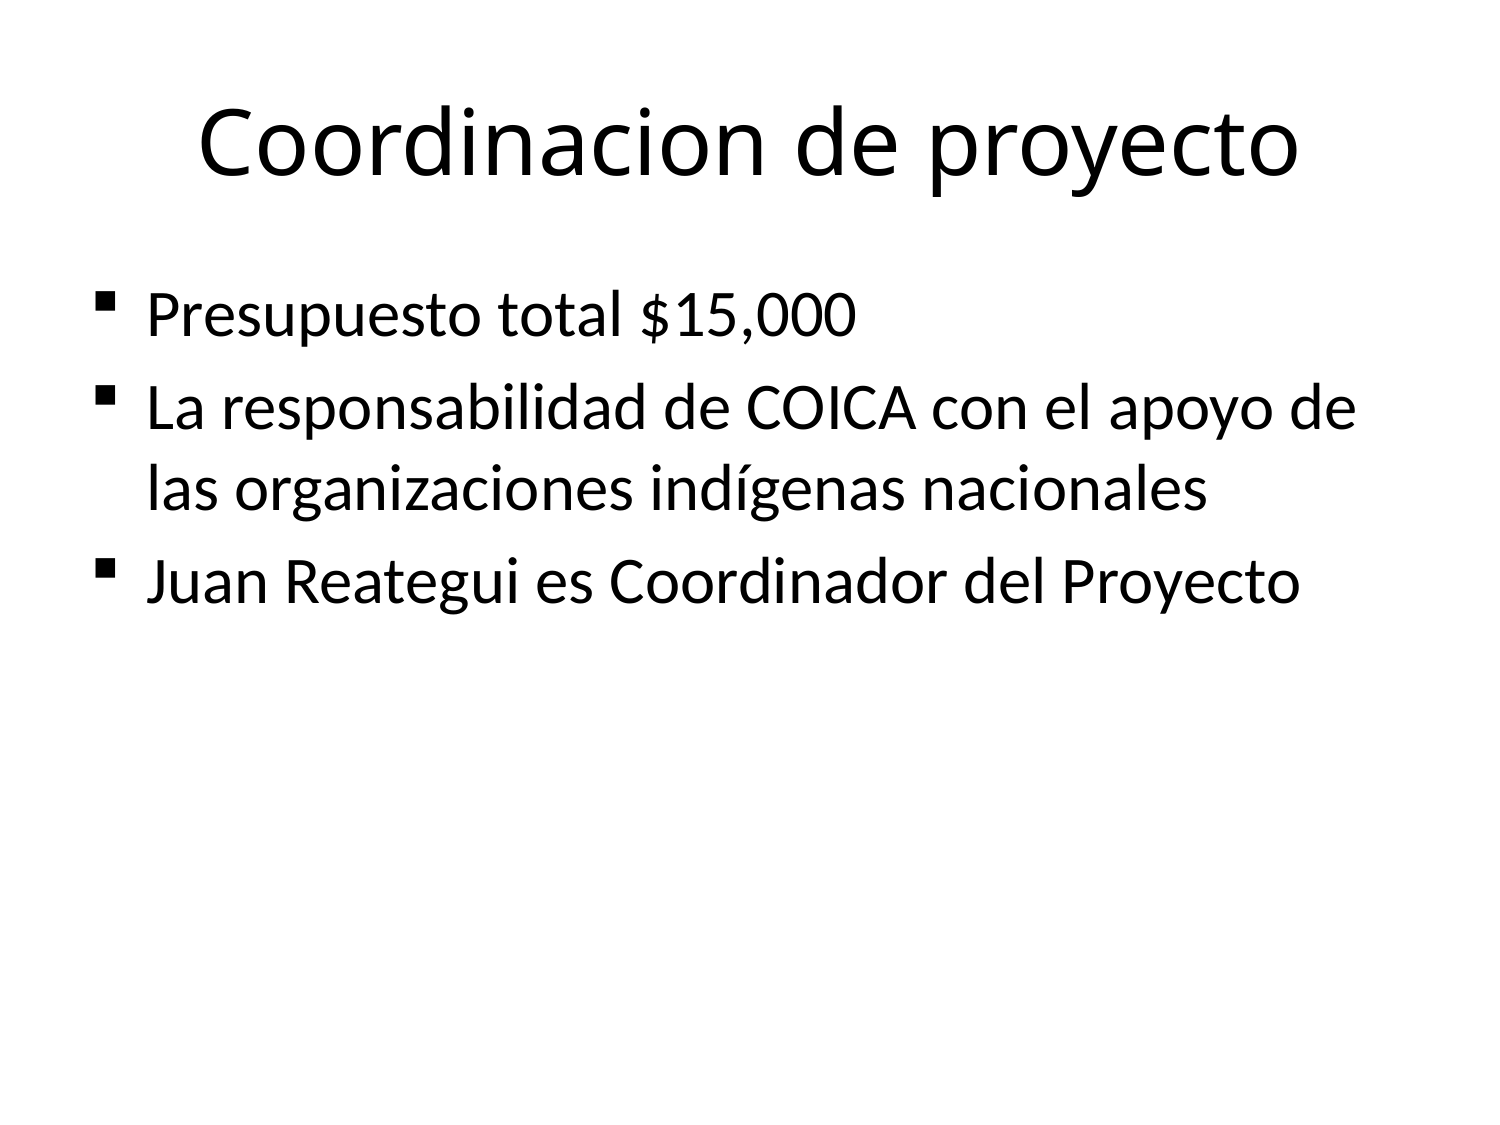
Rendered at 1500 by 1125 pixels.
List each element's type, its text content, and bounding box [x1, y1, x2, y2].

list Presupuesto total $15,000 La responsabilidad de COICA con el apoyo de las organizaciones indígenas nacionales Juan Reategui es Coordinador del Proyecto [75, 262, 1425, 663]
title Coordinacion de proyecto [75, 45, 1425, 233]
